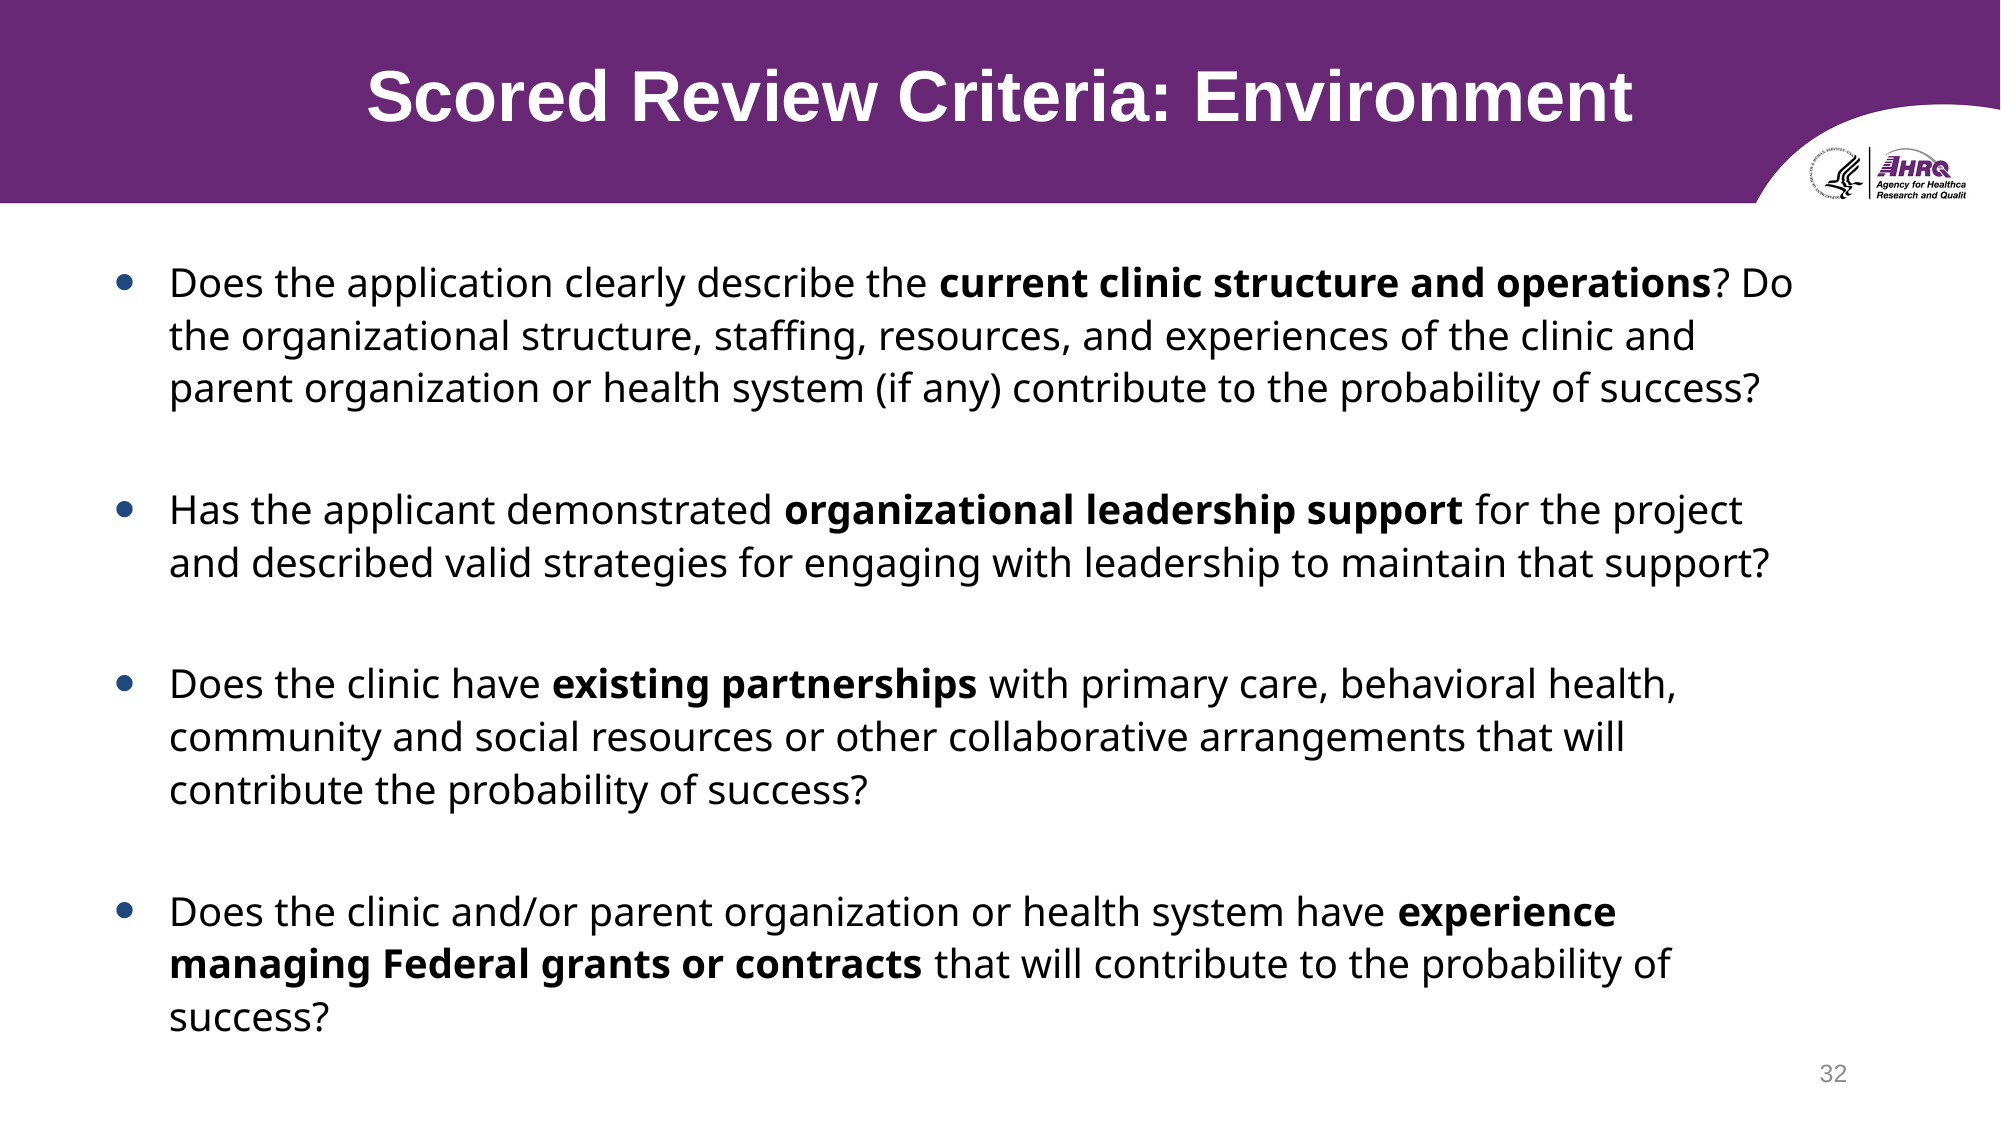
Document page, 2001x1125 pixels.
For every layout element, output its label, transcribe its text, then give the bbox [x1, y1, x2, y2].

title Scored Review Criteria: Environment [275, 41, 1725, 143]
picture [0, 0, 2001, 1125]
list Does the application clearly describe the current clinic structure and operations? Do the organizational structure, staffing, resources, and experiences of the clinic and parent organization or health system (if any) contribute to the probability of success? Has the applicant demonstrated organizational leadership support for the project and described valid strategies for engaging with leadership to maintain that support? Does the clinic have existing partnerships with primary care, behavioral health, community and social resources or other collaborative arrangements that will contribute the probability of success? Does the clinic and/or parent organization or health system have experience managing Federal grants or contracts that will contribute to the probability of success? [99, 245, 1838, 1050]
slide_number 32 [1412, 1042, 1863, 1103]
